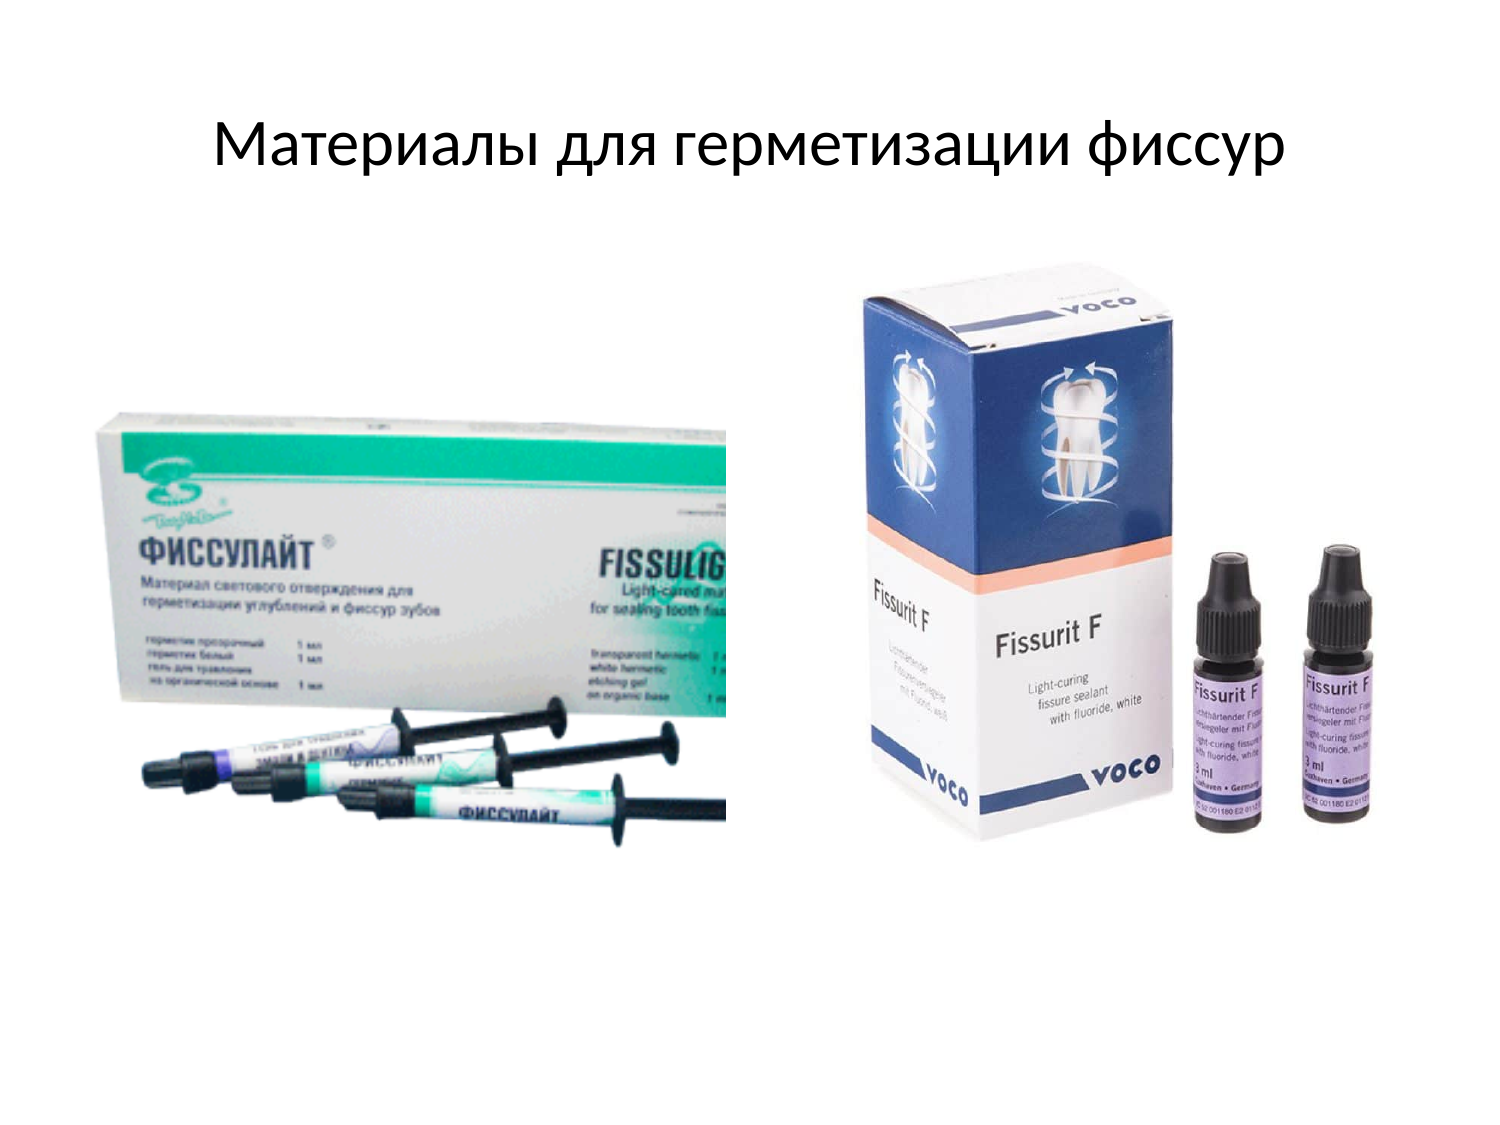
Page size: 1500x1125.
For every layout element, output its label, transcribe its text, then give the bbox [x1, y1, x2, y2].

title Материалы для герметизации фиссур [74, 44, 1426, 233]
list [0, 257, 856, 962]
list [726, 234, 1500, 883]
